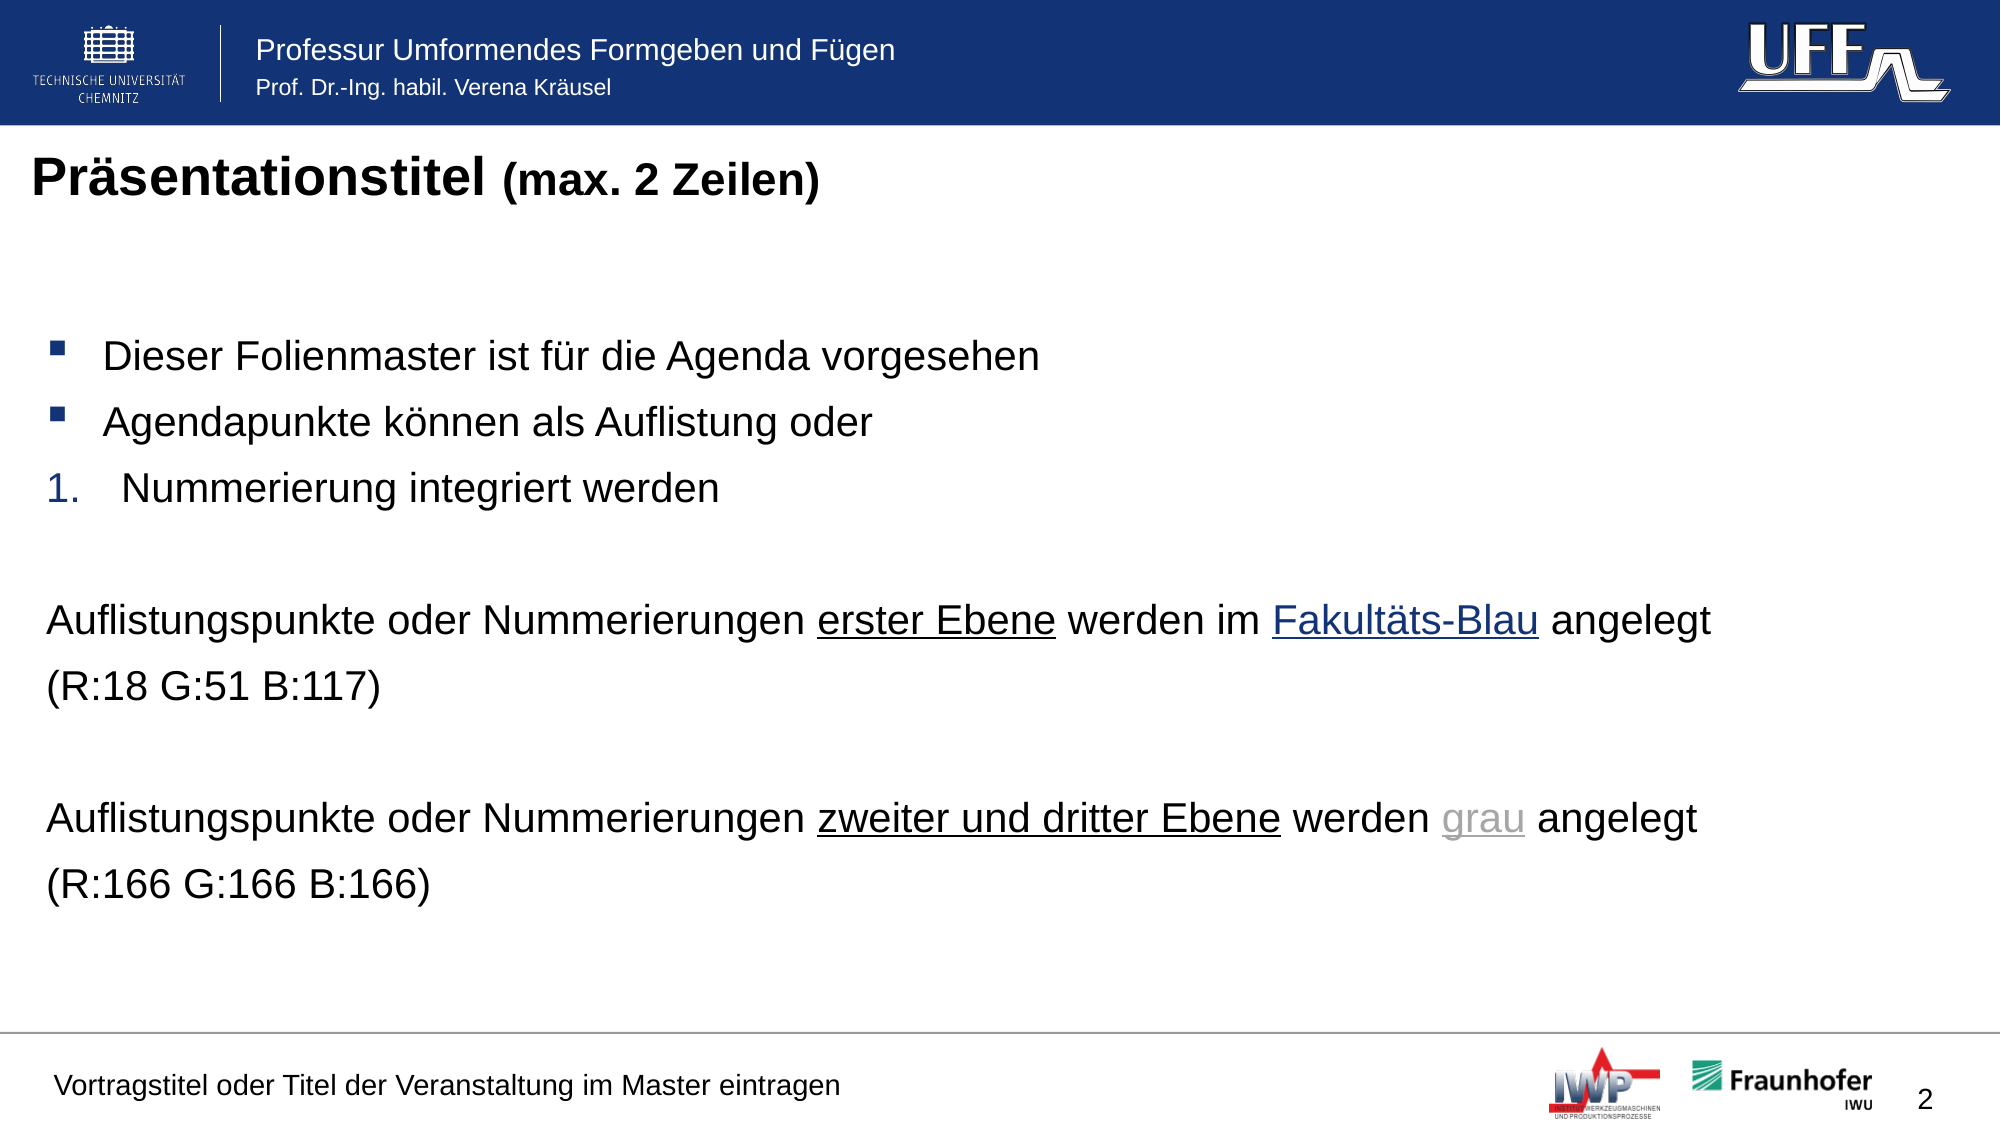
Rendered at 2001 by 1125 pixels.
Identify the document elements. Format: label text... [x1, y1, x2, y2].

picture [1549, 1047, 1660, 1119]
picture [1691, 1059, 1873, 1111]
list Präsentationstitel (max. 2 Zeilen) [31, 148, 1969, 302]
picture [1720, 9, 1969, 116]
picture [0, 0, 218, 136]
list Dieser Folienmaster ist für die Agenda vorgesehen Agendapunkte können als Auflistung oder Nummerierung integriert werden Auflistungspunkte oder Nummerierungen erster Ebene werden im Fakultäts-Blau angelegt (R:18 G:51 B:117) Auflistungspunkte oder Nummerierungen zweiter und dritter Ebene werden grau angelegt (R:166 G:166 B:166) [31, 327, 1969, 1030]
